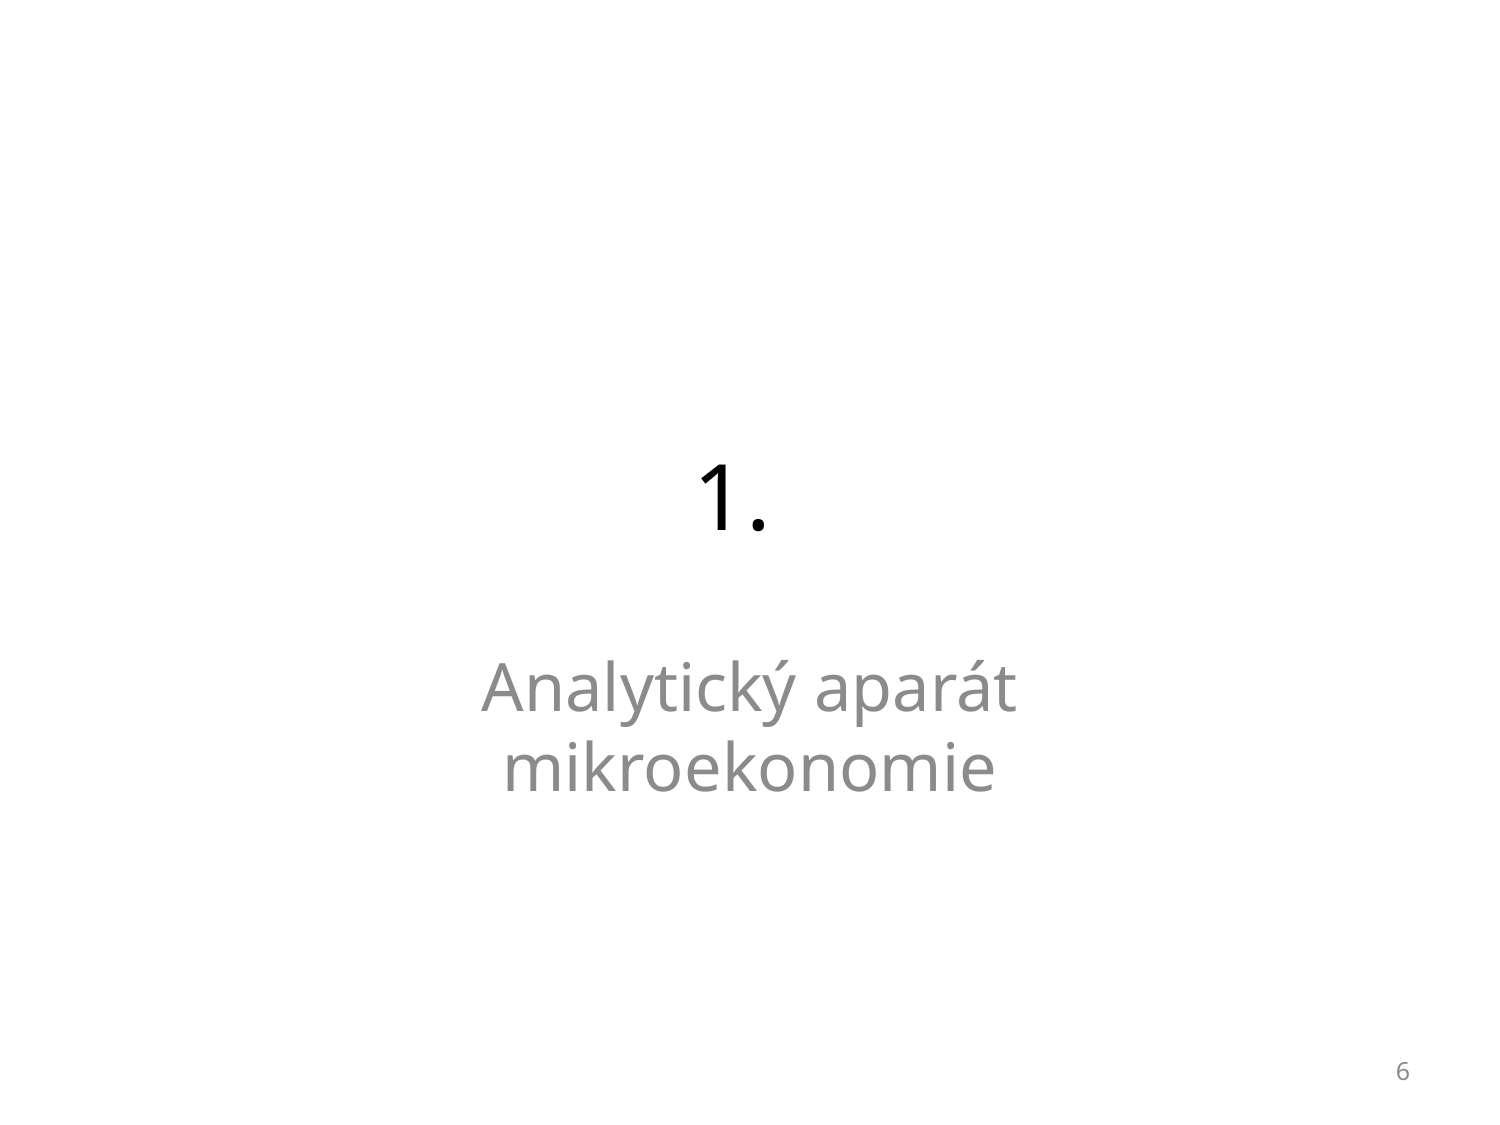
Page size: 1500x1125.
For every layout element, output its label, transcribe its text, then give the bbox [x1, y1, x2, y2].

slide_number 6 [1074, 1042, 1425, 1103]
title 1. [112, 373, 1376, 615]
subtitle Analytický aparát mikroekonomie [225, 637, 1275, 925]
